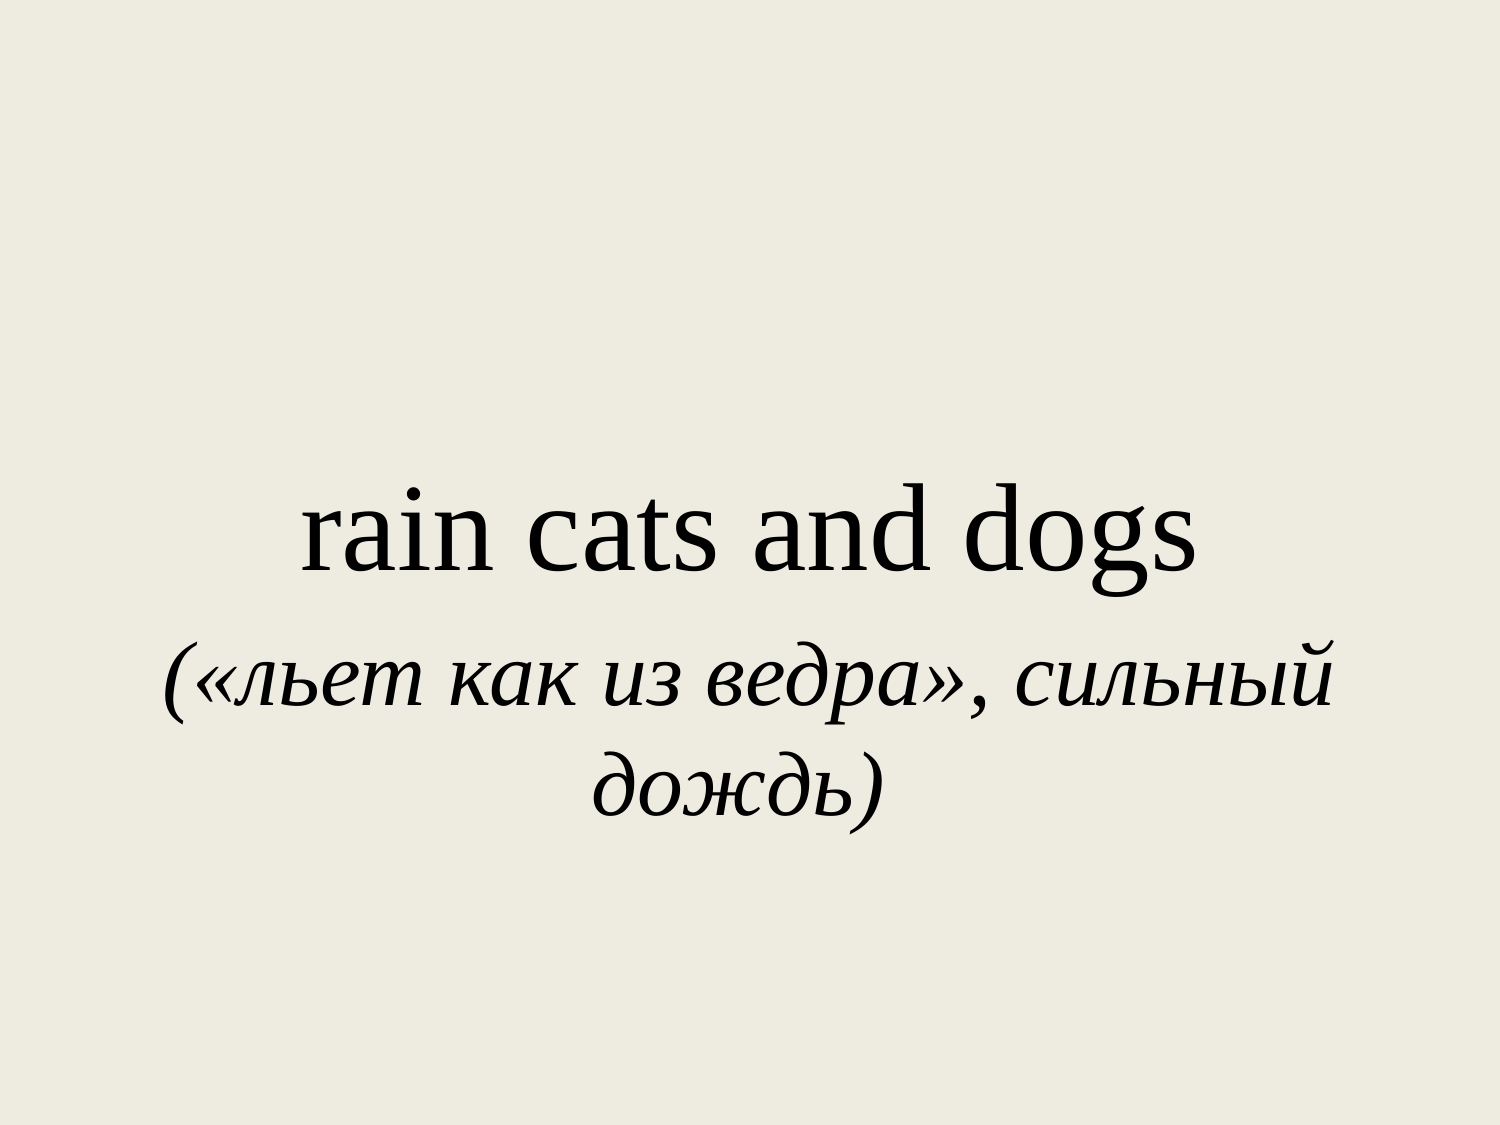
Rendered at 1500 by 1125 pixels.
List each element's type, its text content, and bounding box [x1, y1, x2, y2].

list rain cats and dogs («льет как из ведра», сильный дождь) [75, 262, 1425, 1005]
